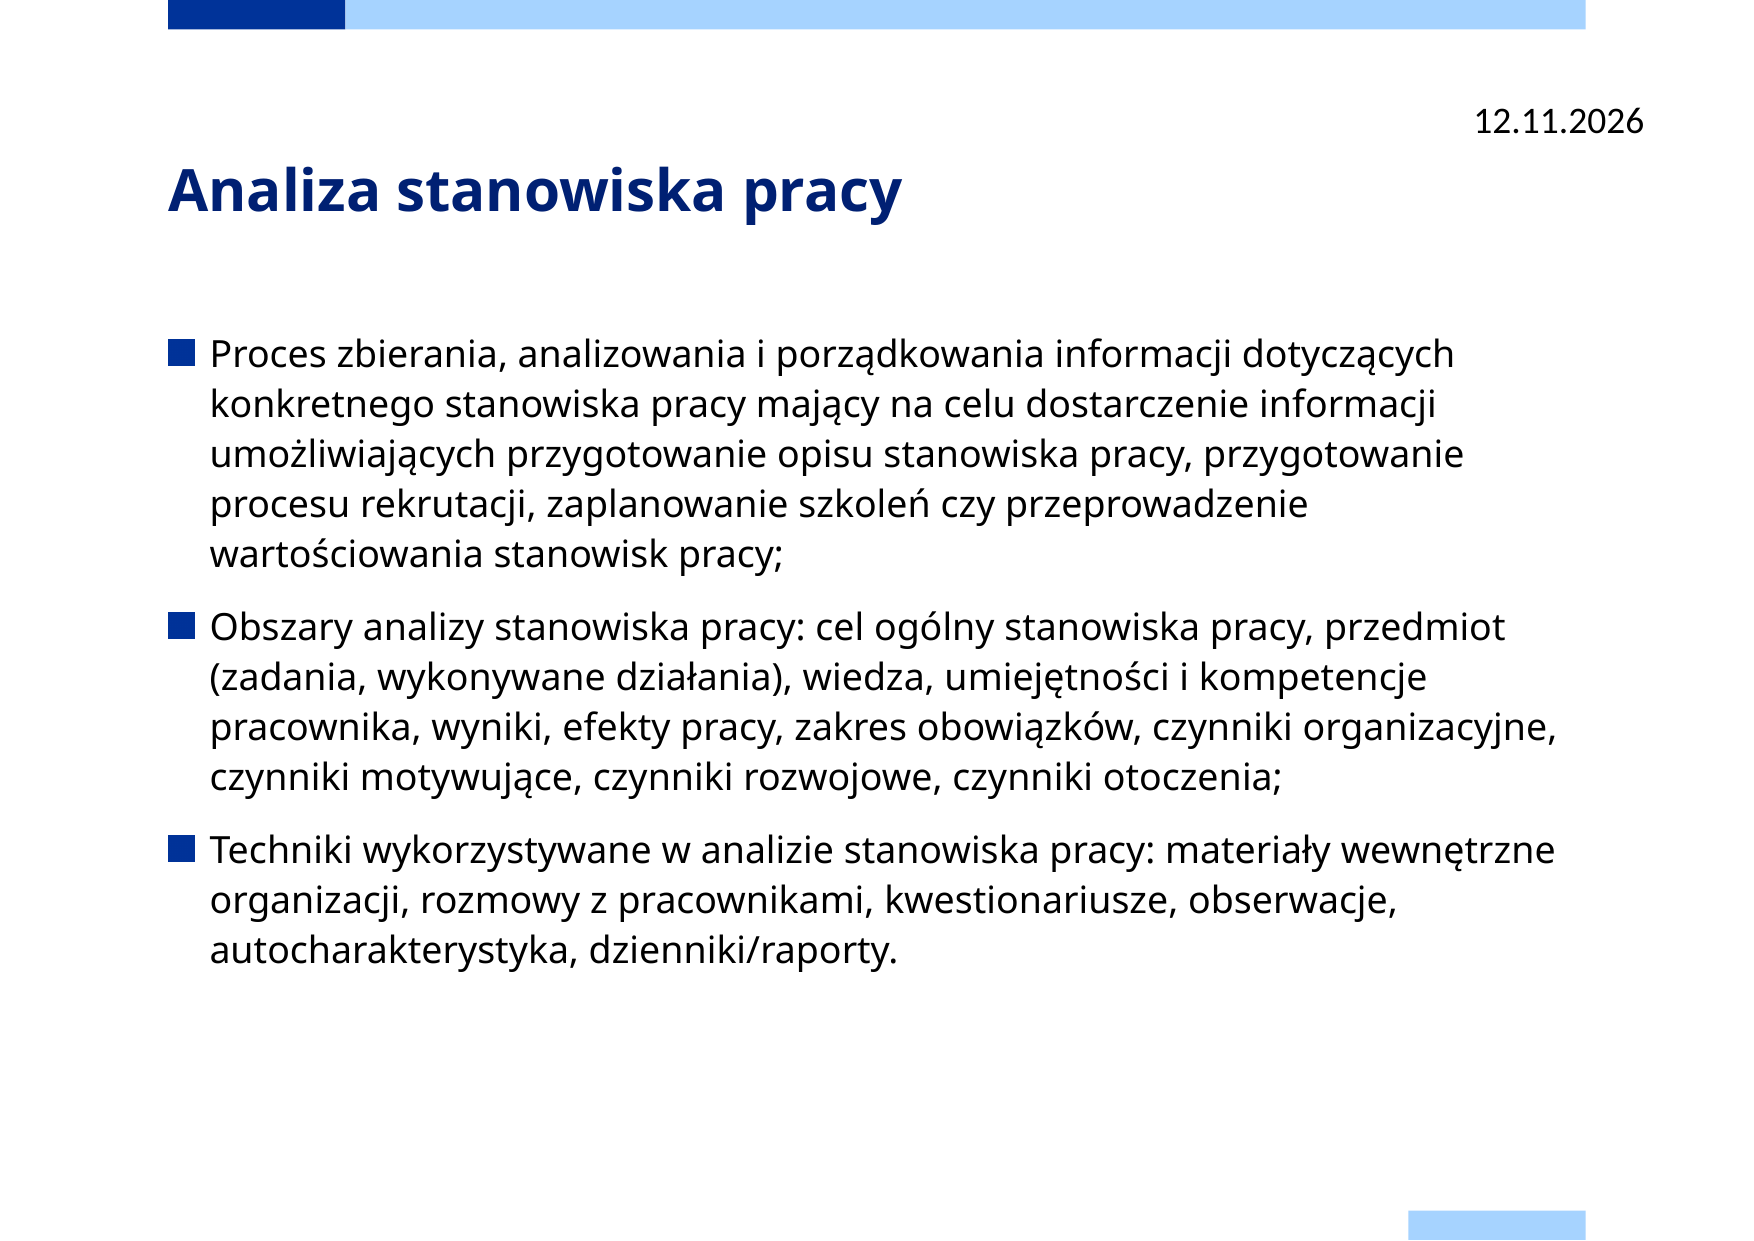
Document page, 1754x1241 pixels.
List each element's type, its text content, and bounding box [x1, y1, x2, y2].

picture [168, 835, 195, 862]
list Proces zbierania, analizowania i porządkowania informacji dotyczących konkretnego stanowiska pracy mający na celu dostarczenie informacji umożliwiających przygotowanie opisu stanowiska pracy, przygotowanie procesu rekrutacji, zaplanowanie szkoleń czy przeprowadzenie wartościowania stanowisk pracy; Obszary analizy stanowiska pracy: cel ogólny stanowiska pracy, przedmiot (zadania, wykonywane działania), wiedza, umiejętności i kompetencje pracownika, wyniki, efekty pracy, zakres obowiązków, czynniki organizacyjne, czynniki motywujące, czynniki rozwojowe, czynniki otoczenia; Techniki wykorzystywane w analizie stanowiska pracy: materiały wewnętrzne organizacji, rozmowy z pracownikami, kwestionariusze, obserwacje, autocharakterystyka, dzienniki/raporty. [168, 324, 1586, 1093]
title Analiza stanowiska pracy [168, 147, 1586, 324]
picture [168, 612, 195, 639]
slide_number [1458, 88, 1754, 149]
picture [168, 339, 195, 366]
